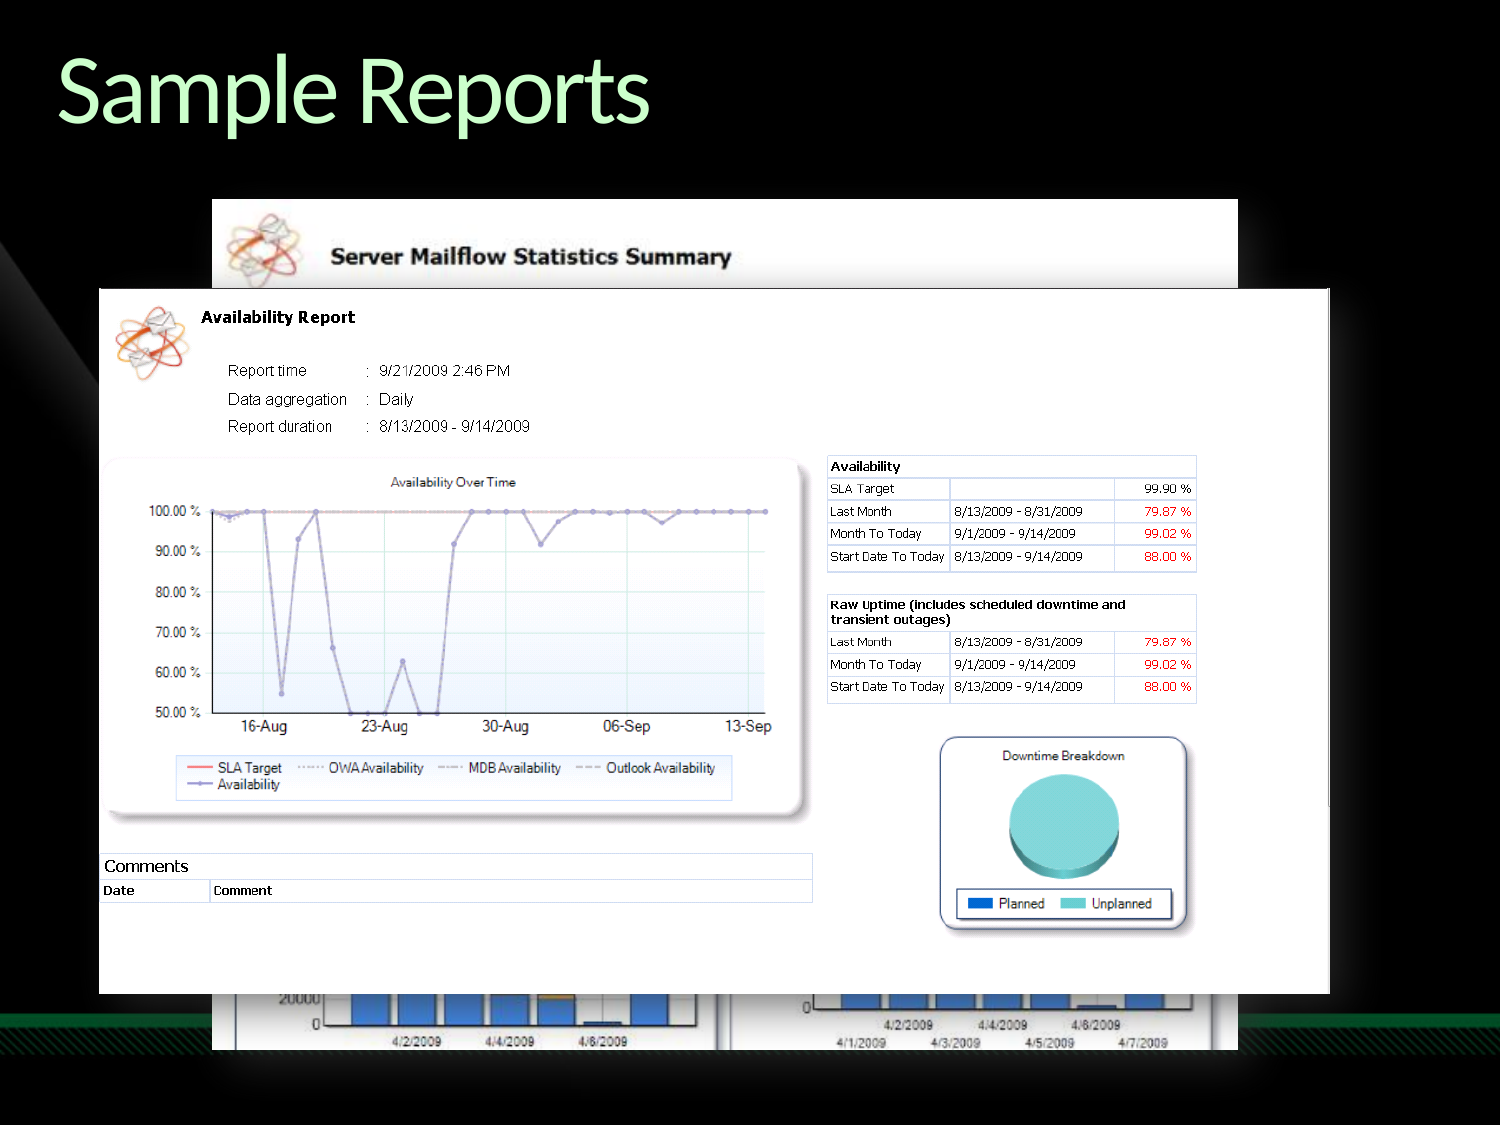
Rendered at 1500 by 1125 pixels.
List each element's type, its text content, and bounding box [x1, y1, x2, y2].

title Sample Reports [56, 37, 1432, 311]
picture [0, 0, 1500, 1125]
